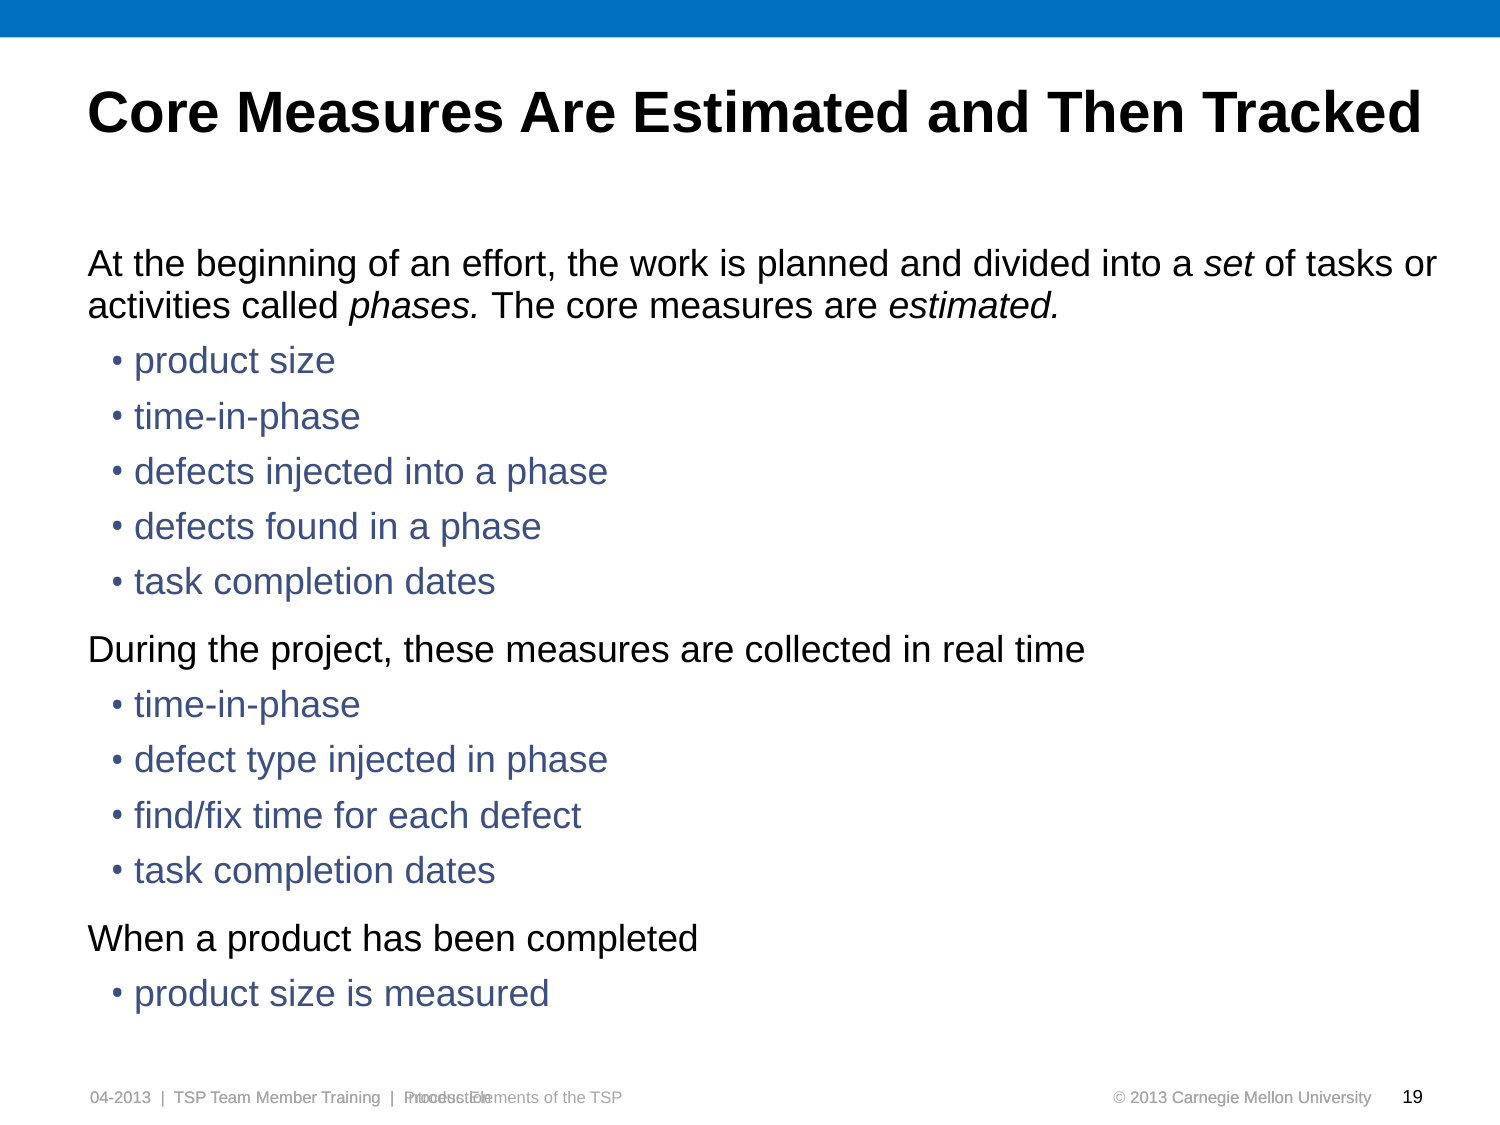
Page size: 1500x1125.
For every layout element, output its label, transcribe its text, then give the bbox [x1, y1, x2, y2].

list At the beginning of an effort, the work is planned and divided into a set of tasks or activities called phases. The core measures are estimated. product size time-in-phase defects injected into a phase defects found in a phase task completion dates During the project, these measures are collected in real time time-in-phase defect type injected in phase find/fix time for each defect task completion dates When a product has been completed product size is measured [87, 241, 1440, 1055]
title Core Measures Are Estimated and Then Tracked [87, 87, 1439, 226]
